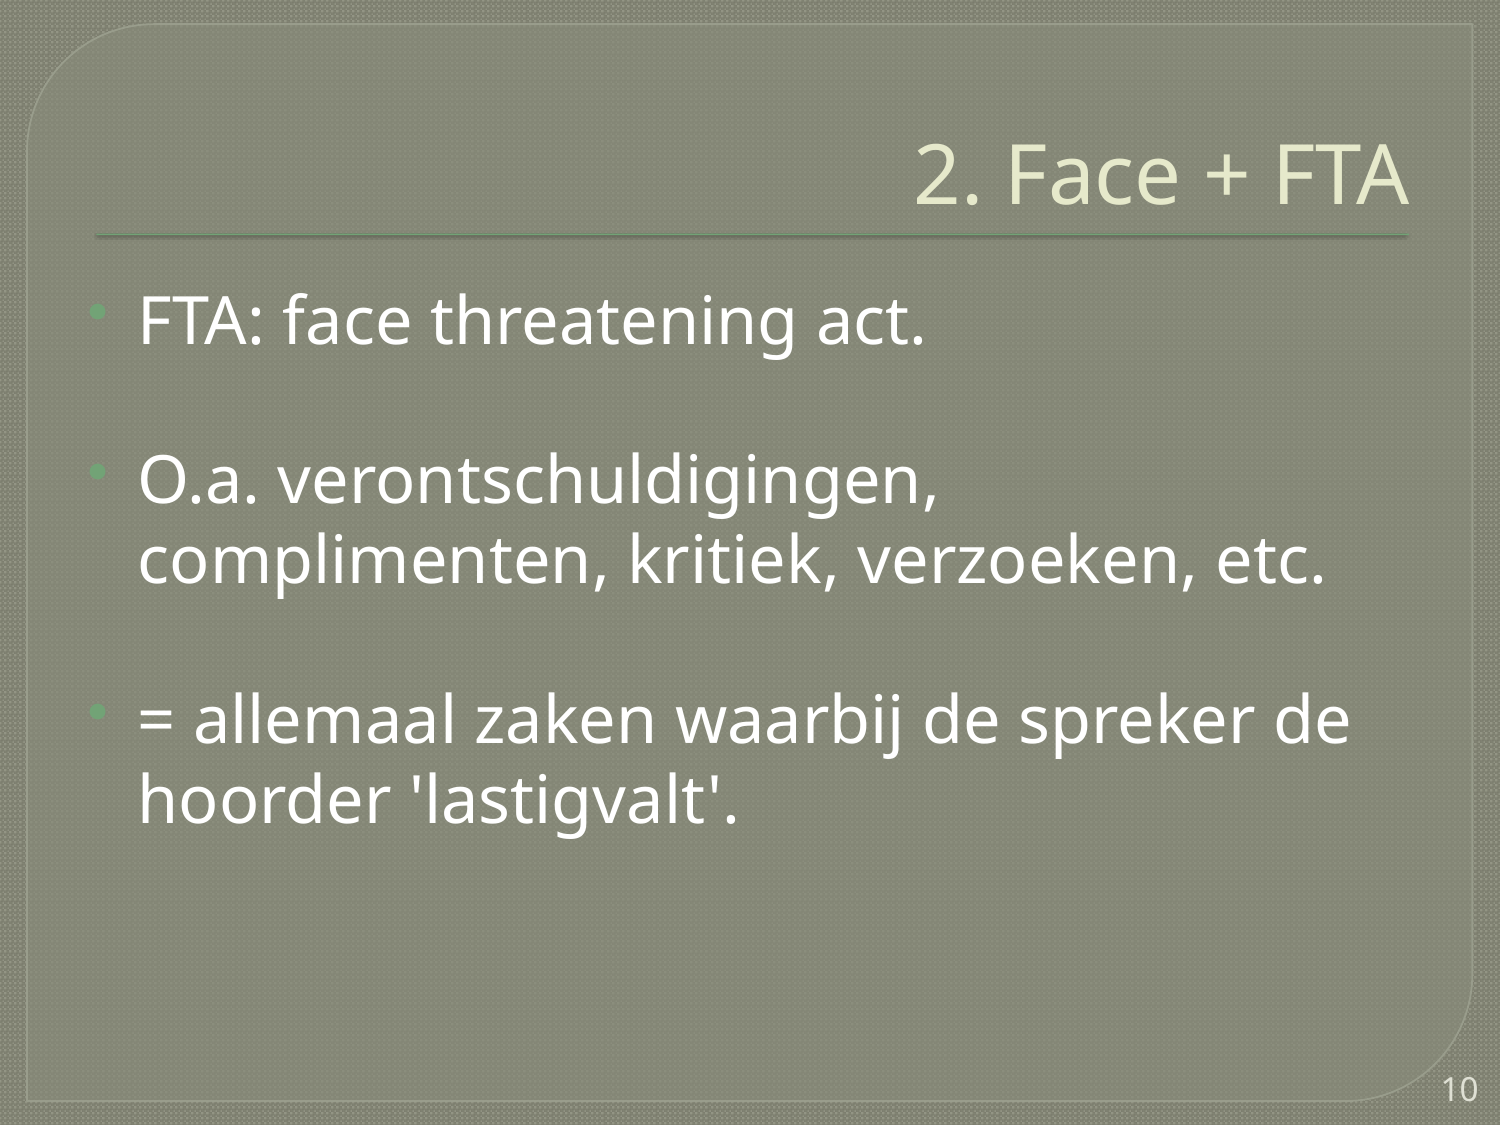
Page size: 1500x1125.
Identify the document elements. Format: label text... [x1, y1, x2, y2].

list FTA: face threatening act. O.a. verontschuldigingen, complimenten, kritiek, verzoeken, etc. = allemaal zaken waarbij de spreker de hoorder 'lastigvalt'. [75, 270, 1425, 1013]
title 2. Face + FTA [75, 41, 1425, 230]
slide_number 10 [1417, 1068, 1494, 1114]
